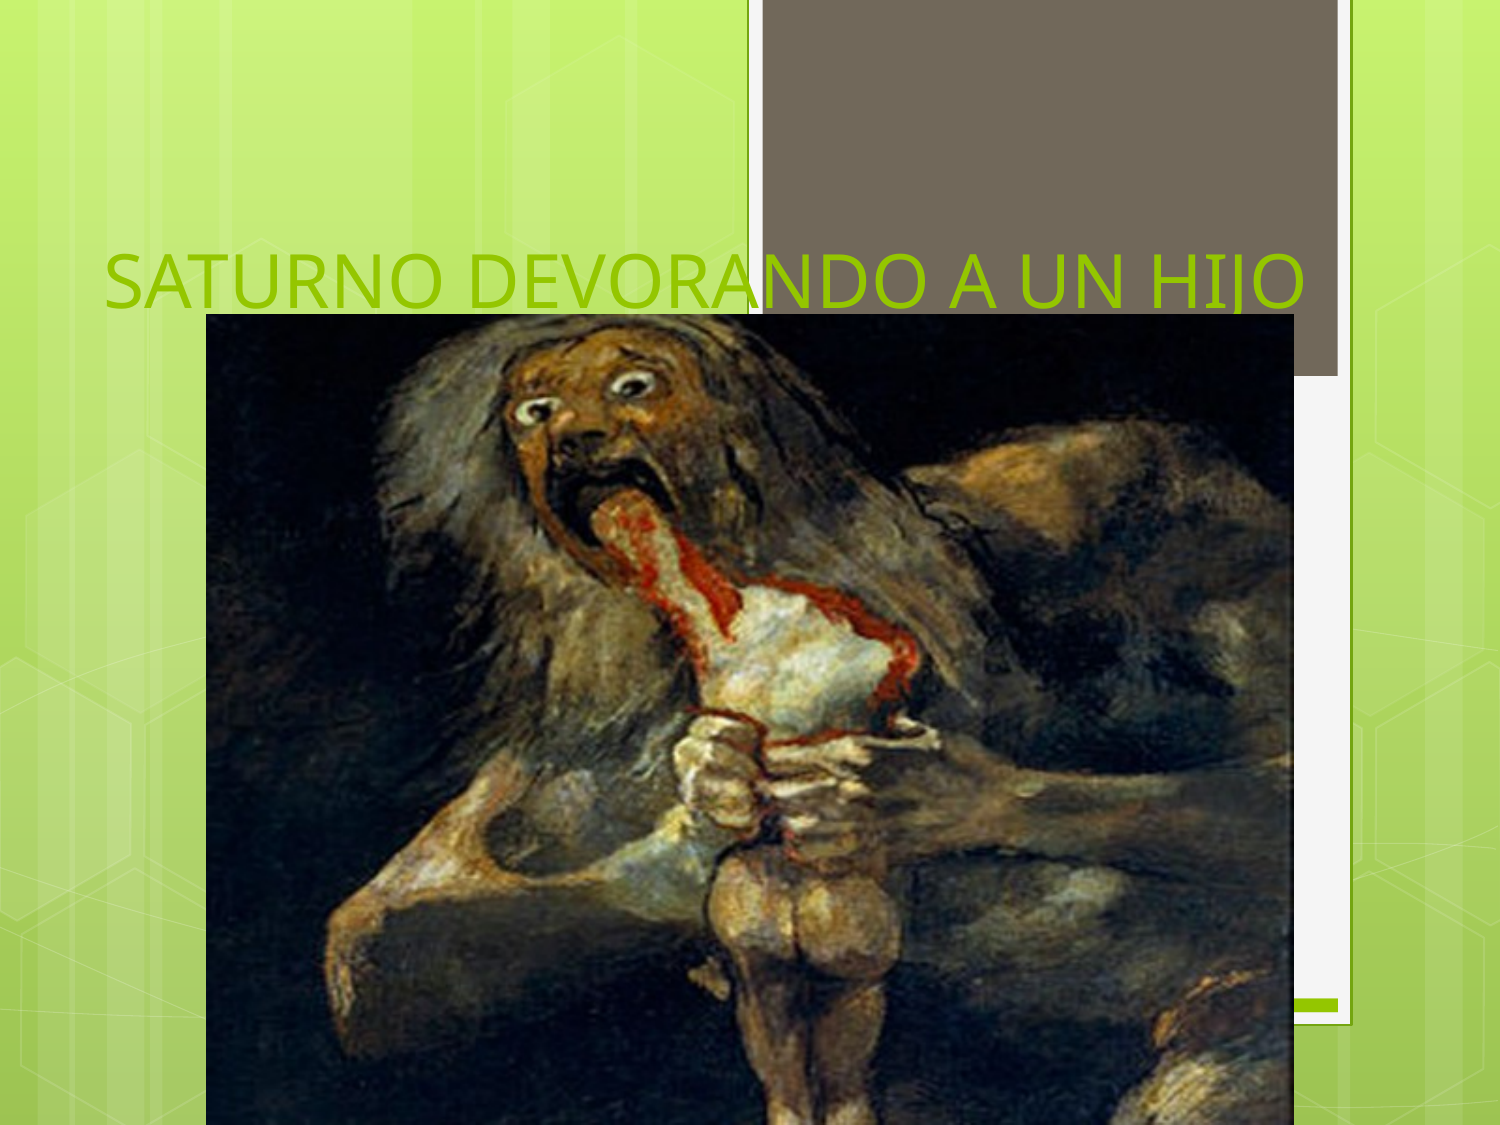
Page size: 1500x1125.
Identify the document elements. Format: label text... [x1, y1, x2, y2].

title SATURNO DEVORANDO A UN HIJO [88, 90, 1364, 332]
picture [206, 314, 1294, 1125]
